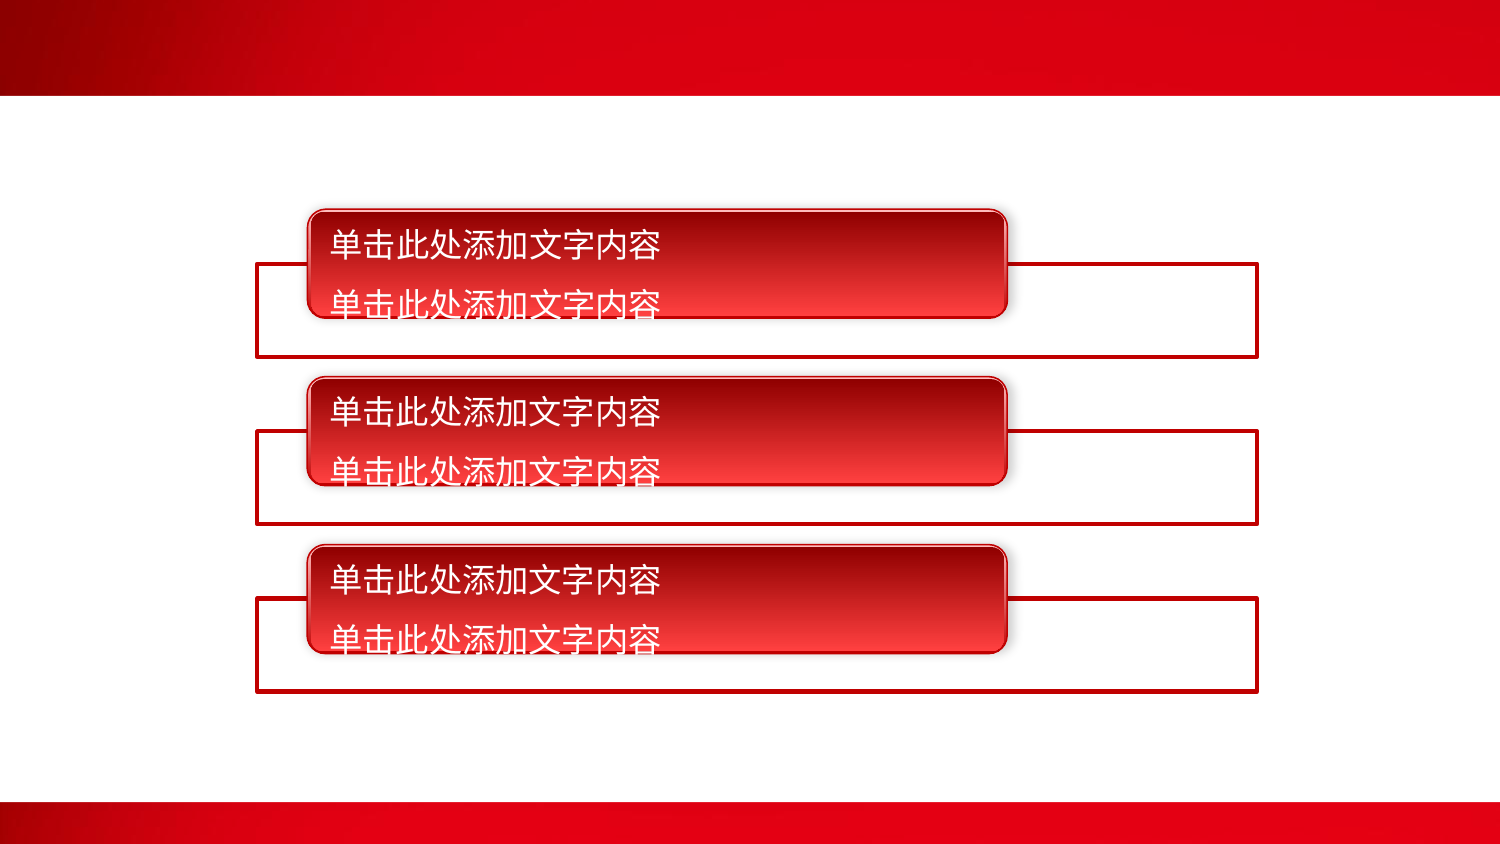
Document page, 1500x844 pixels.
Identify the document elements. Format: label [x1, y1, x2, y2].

text_box [307, 376, 1008, 486]
picture [0, 803, 1500, 844]
picture [0, 0, 1500, 95]
text_box [307, 209, 1008, 319]
text_box [257, 598, 1258, 692]
text_box [257, 263, 1258, 357]
text_box [257, 431, 1258, 525]
text_box [307, 544, 1008, 654]
